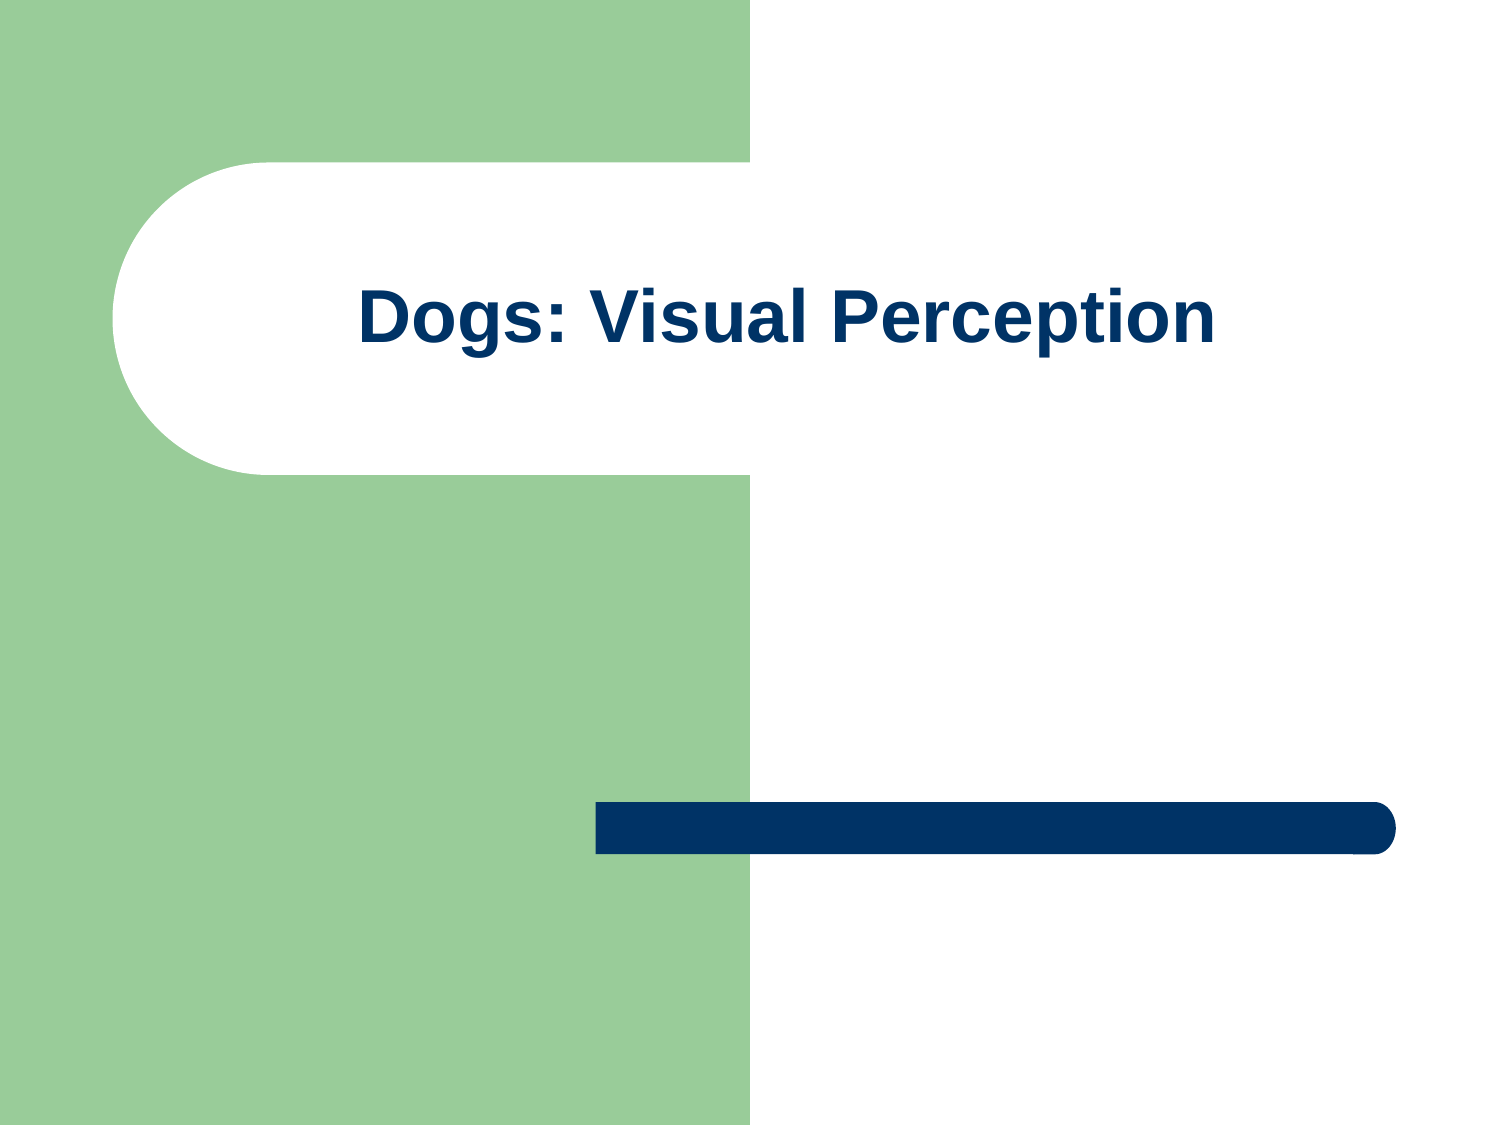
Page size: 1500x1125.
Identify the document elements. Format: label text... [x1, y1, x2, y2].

title Dogs: Visual Perception [112, 162, 1463, 476]
